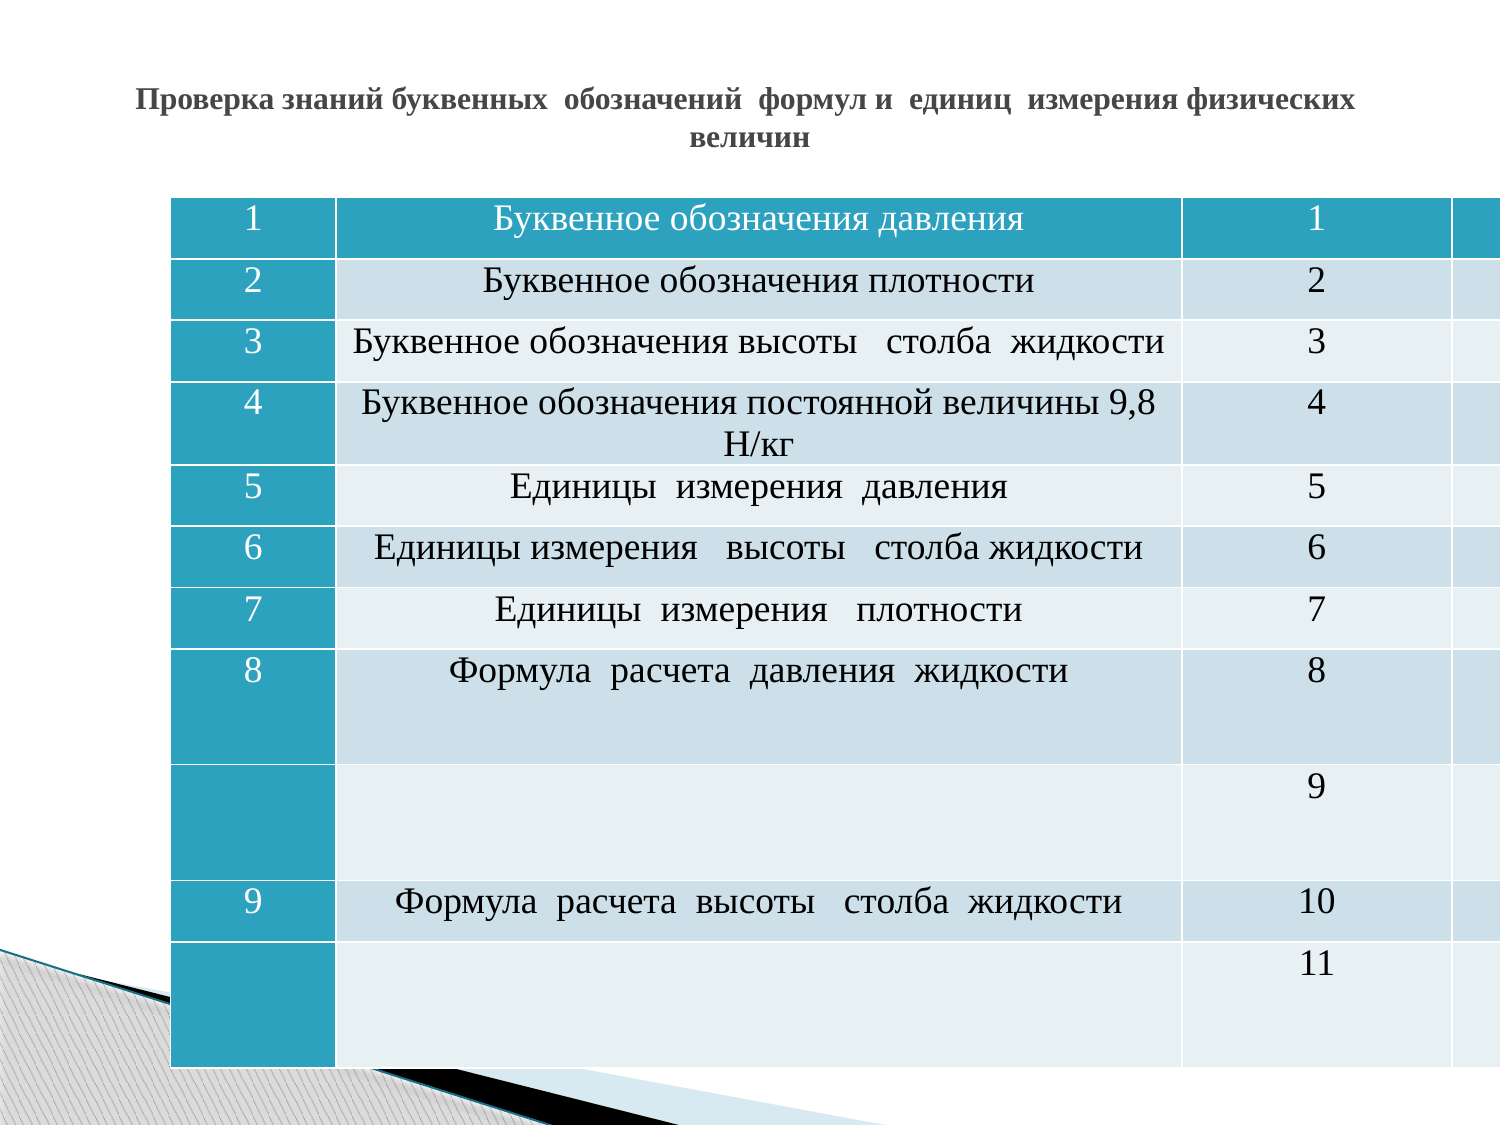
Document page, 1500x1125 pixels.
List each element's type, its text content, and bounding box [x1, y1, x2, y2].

title Проверка знаний буквенных обозначений формул и единиц измерения физических величин [103, 31, 1397, 210]
